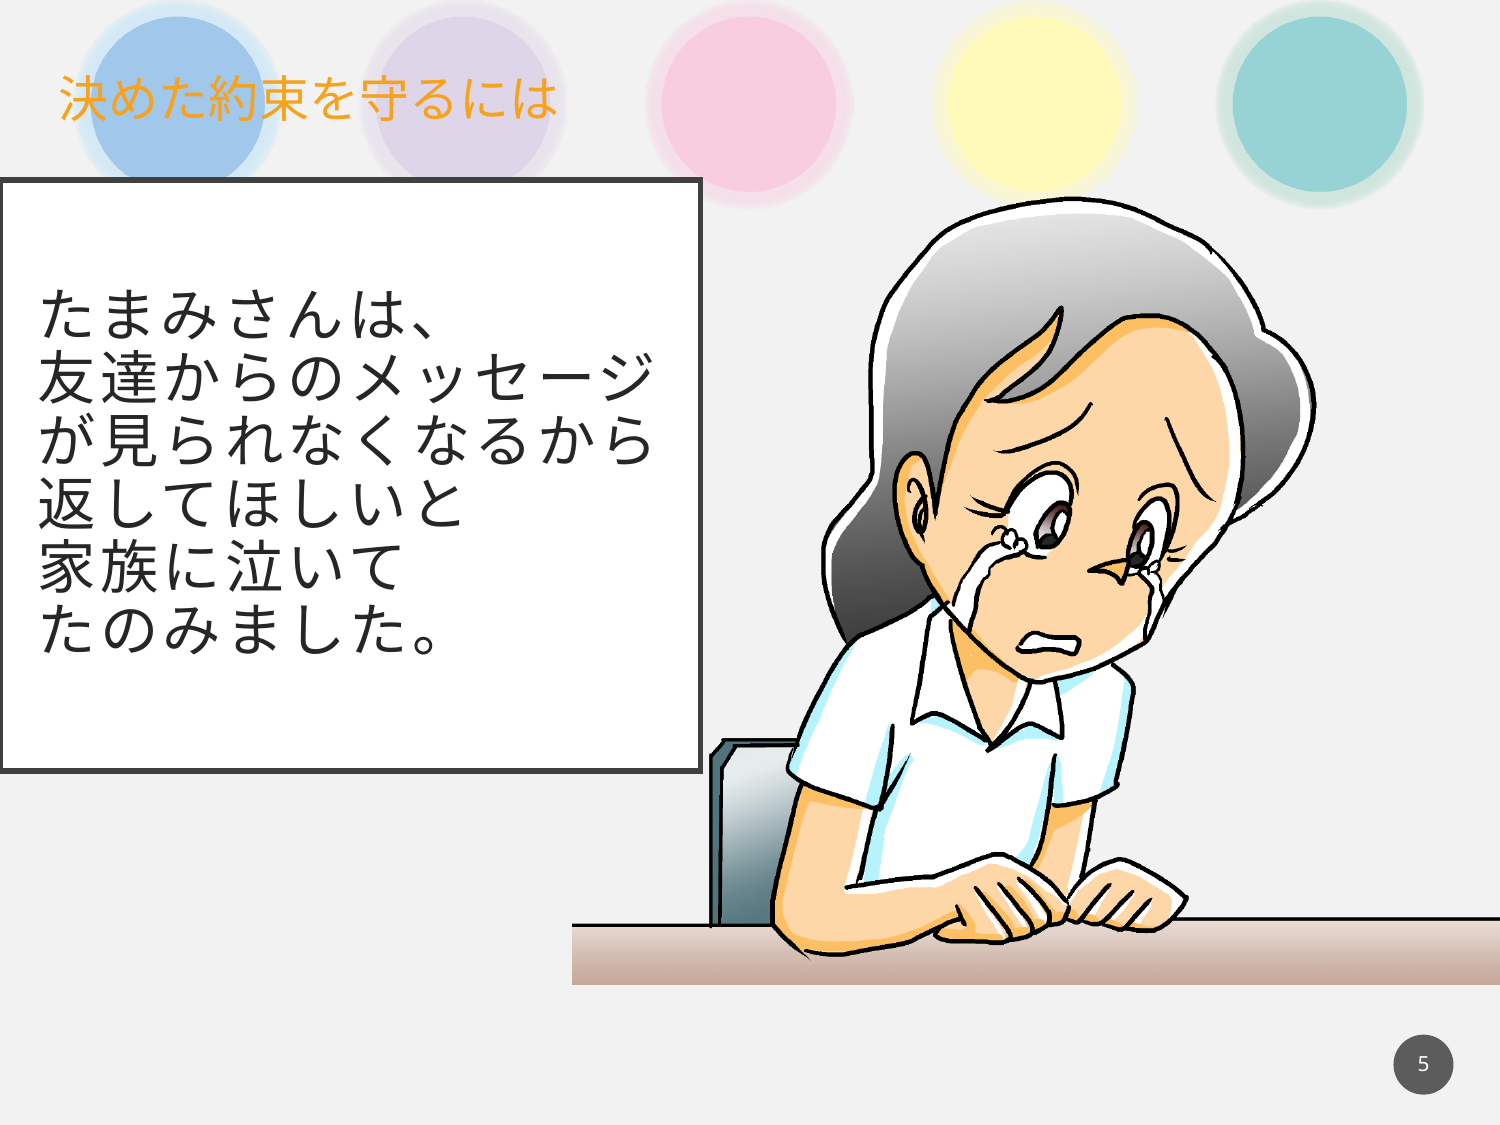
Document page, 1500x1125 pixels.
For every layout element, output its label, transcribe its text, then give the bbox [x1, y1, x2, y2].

slide_number 5 [1393, 1034, 1454, 1095]
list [572, 140, 1500, 985]
picture [73, 101, 85, 117]
picture [90, 87, 98, 98]
picture [73, 0, 1424, 177]
title たまみさんは、 友達からのメッセージが見られなくなるから返してほしいと 家族に泣いて たのみました。 [0, 177, 572, 774]
